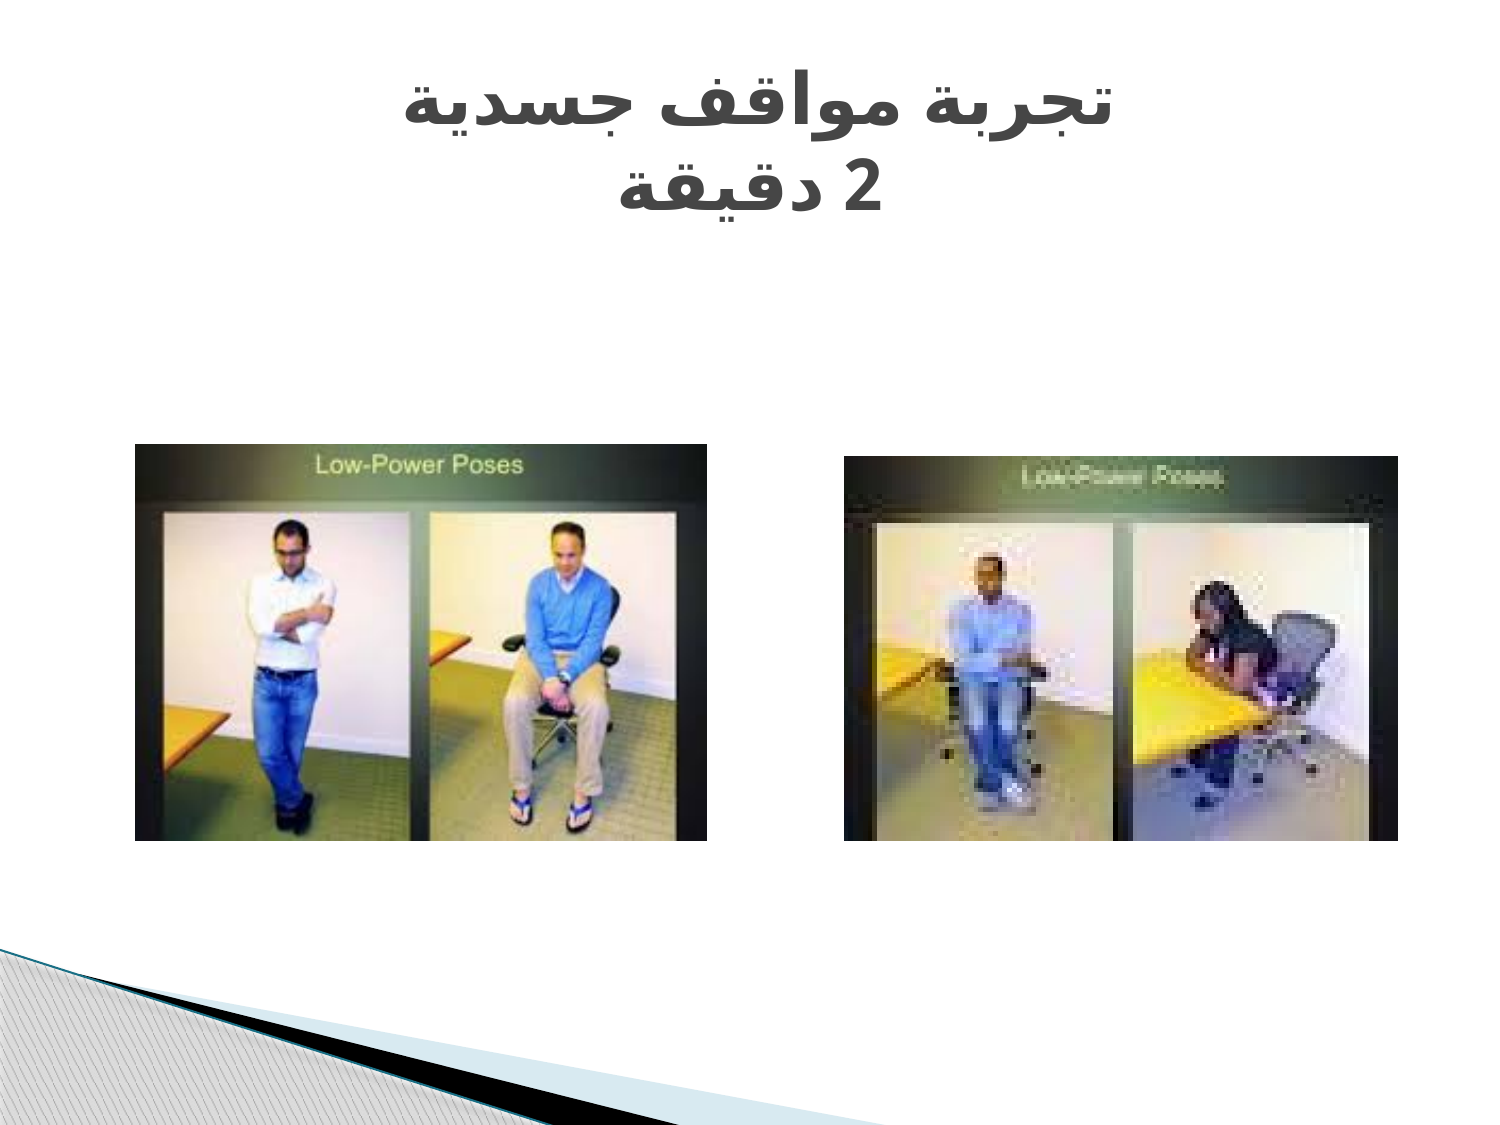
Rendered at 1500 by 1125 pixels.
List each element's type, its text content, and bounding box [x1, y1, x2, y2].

title تجربة مواقف جسدية 2 دقيقة [75, 45, 1425, 233]
picture [135, 443, 707, 842]
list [844, 455, 1398, 842]
